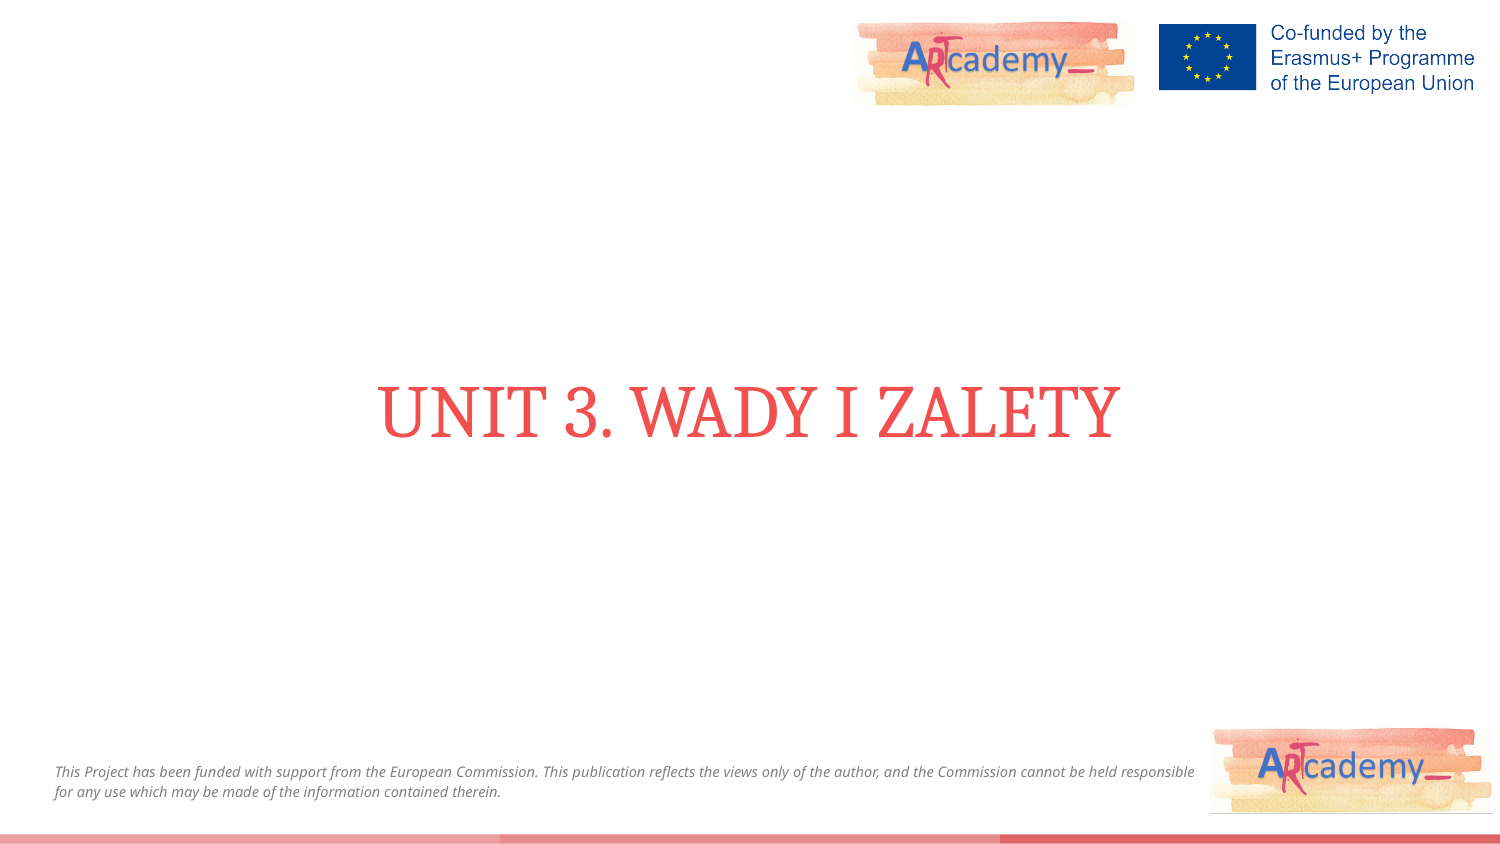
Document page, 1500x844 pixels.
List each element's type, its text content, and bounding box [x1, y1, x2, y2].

picture [1210, 709, 1493, 844]
picture [854, 2, 1137, 138]
title UNIT 3. WADY I ZALETY [164, 259, 1336, 468]
picture [1158, 24, 1474, 94]
text_box This Project has been funded with support from the European Commission. This publication reflects the views only of the author, and the Commission cannot be held responsible for any use which may be made of the information contained therein. [39, 754, 1205, 799]
